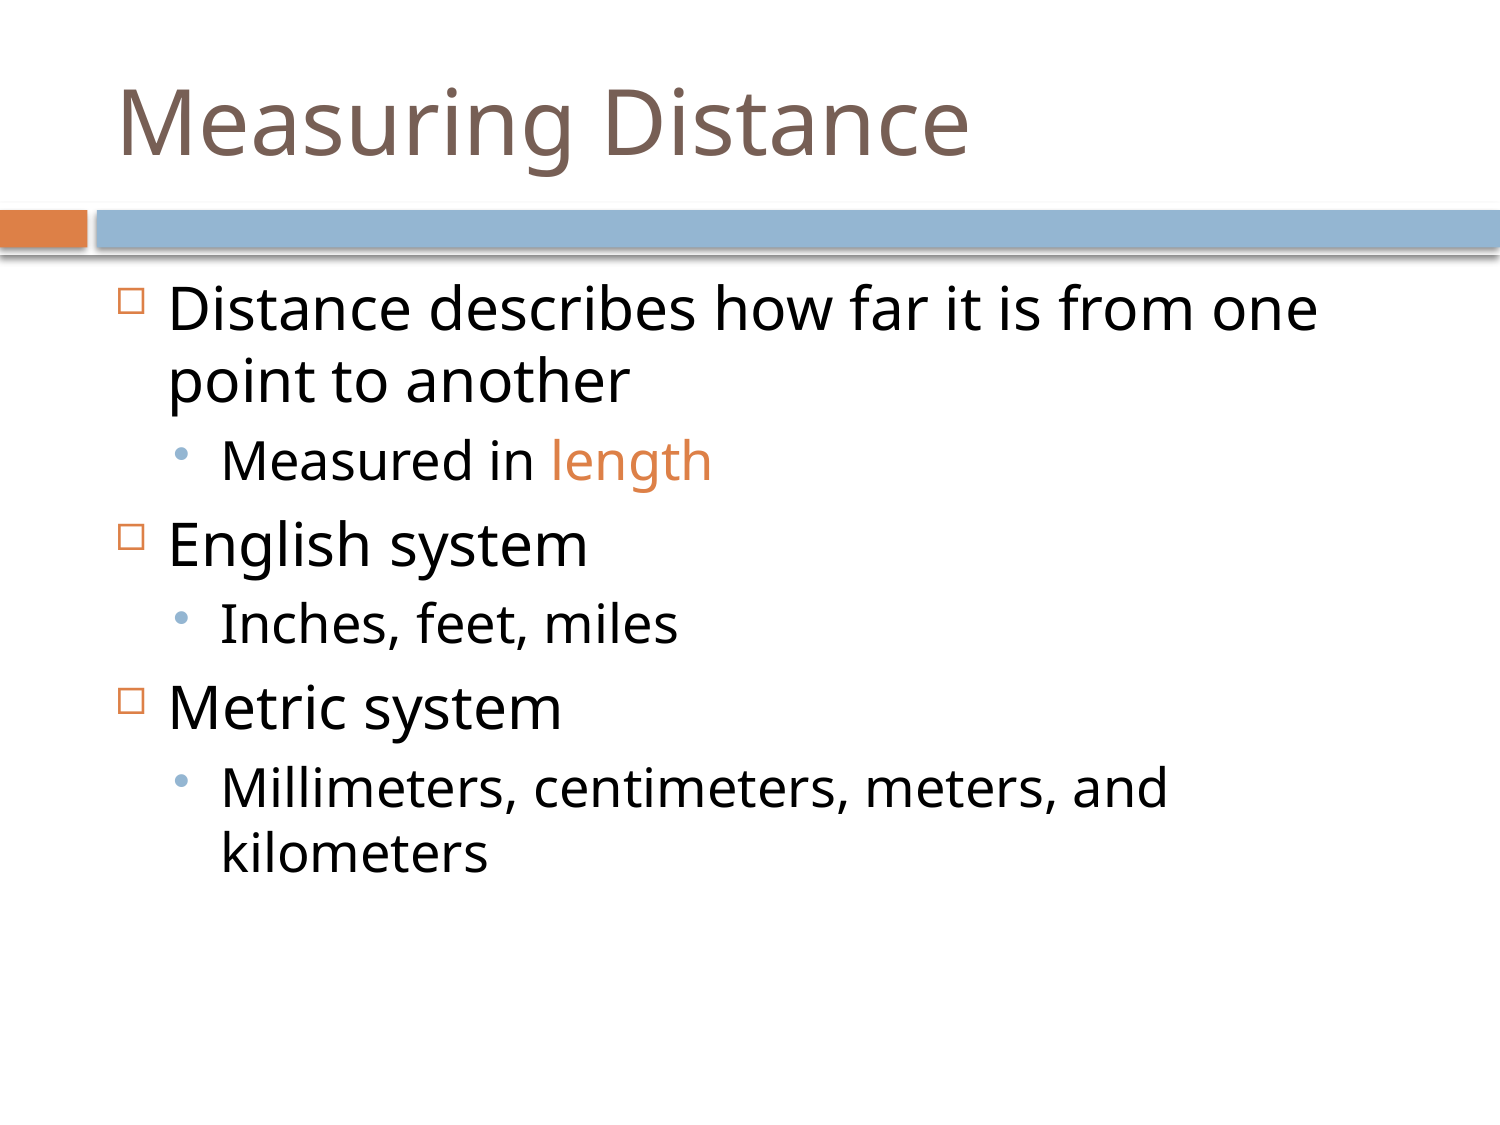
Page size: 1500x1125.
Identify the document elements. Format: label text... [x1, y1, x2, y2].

list Distance describes how far it is from one point to another Measured in length English system Inches, feet, miles Metric system Millimeters, centimeters, meters, and kilometers [100, 262, 1438, 1000]
title Measuring Distance [100, 37, 1438, 200]
